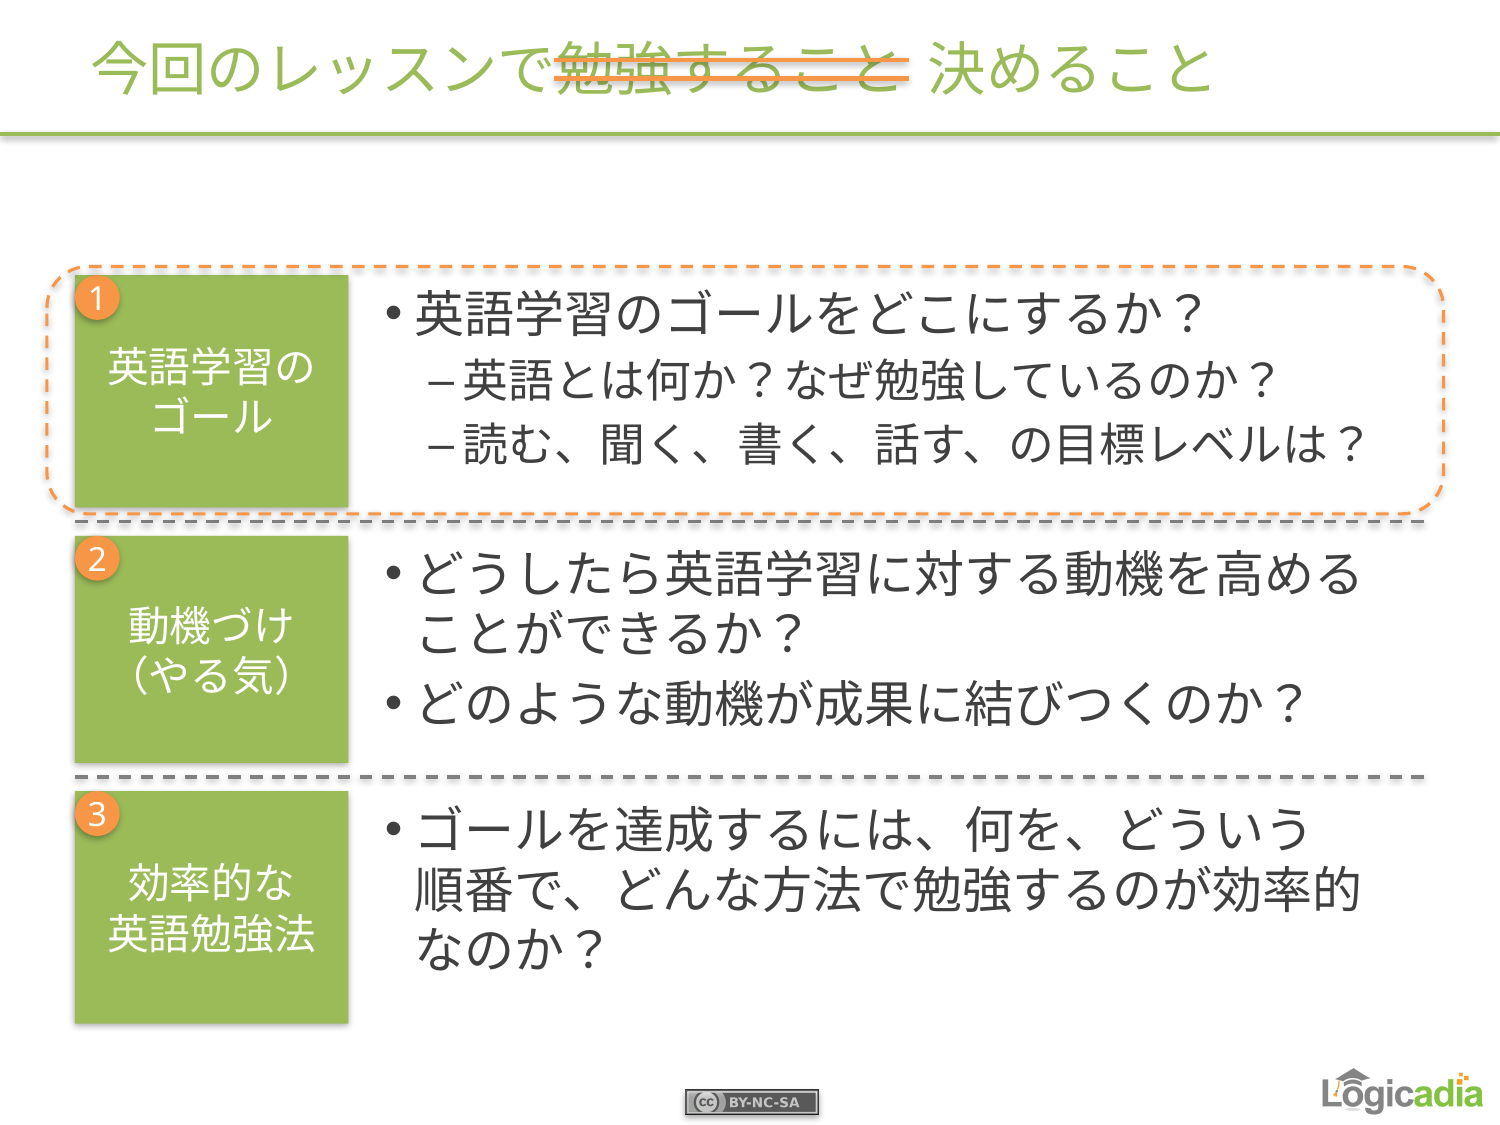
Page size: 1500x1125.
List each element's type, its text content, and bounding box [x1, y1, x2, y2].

text_box 動機づけ （やる気） [74, 535, 349, 764]
text_box [46, 265, 1445, 515]
text_box ゴールを達成するには、何を、どういう 順番で、どんな方法で勉強するのが効率的なのか？ [369, 791, 1425, 989]
text_box どうしたら英語学習に対する動機を高めることができるか？ どのような動機が成果に結びつくのか？ [369, 534, 1425, 766]
text_box 3 [74, 790, 121, 837]
picture [1314, 1061, 1490, 1123]
text_box 決めること [912, 13, 1422, 121]
text_box 効率的な 英語勉強法 [74, 790, 349, 1024]
text_box 2 [74, 535, 121, 582]
title 今回のレッスンで勉強すること [75, 13, 912, 121]
